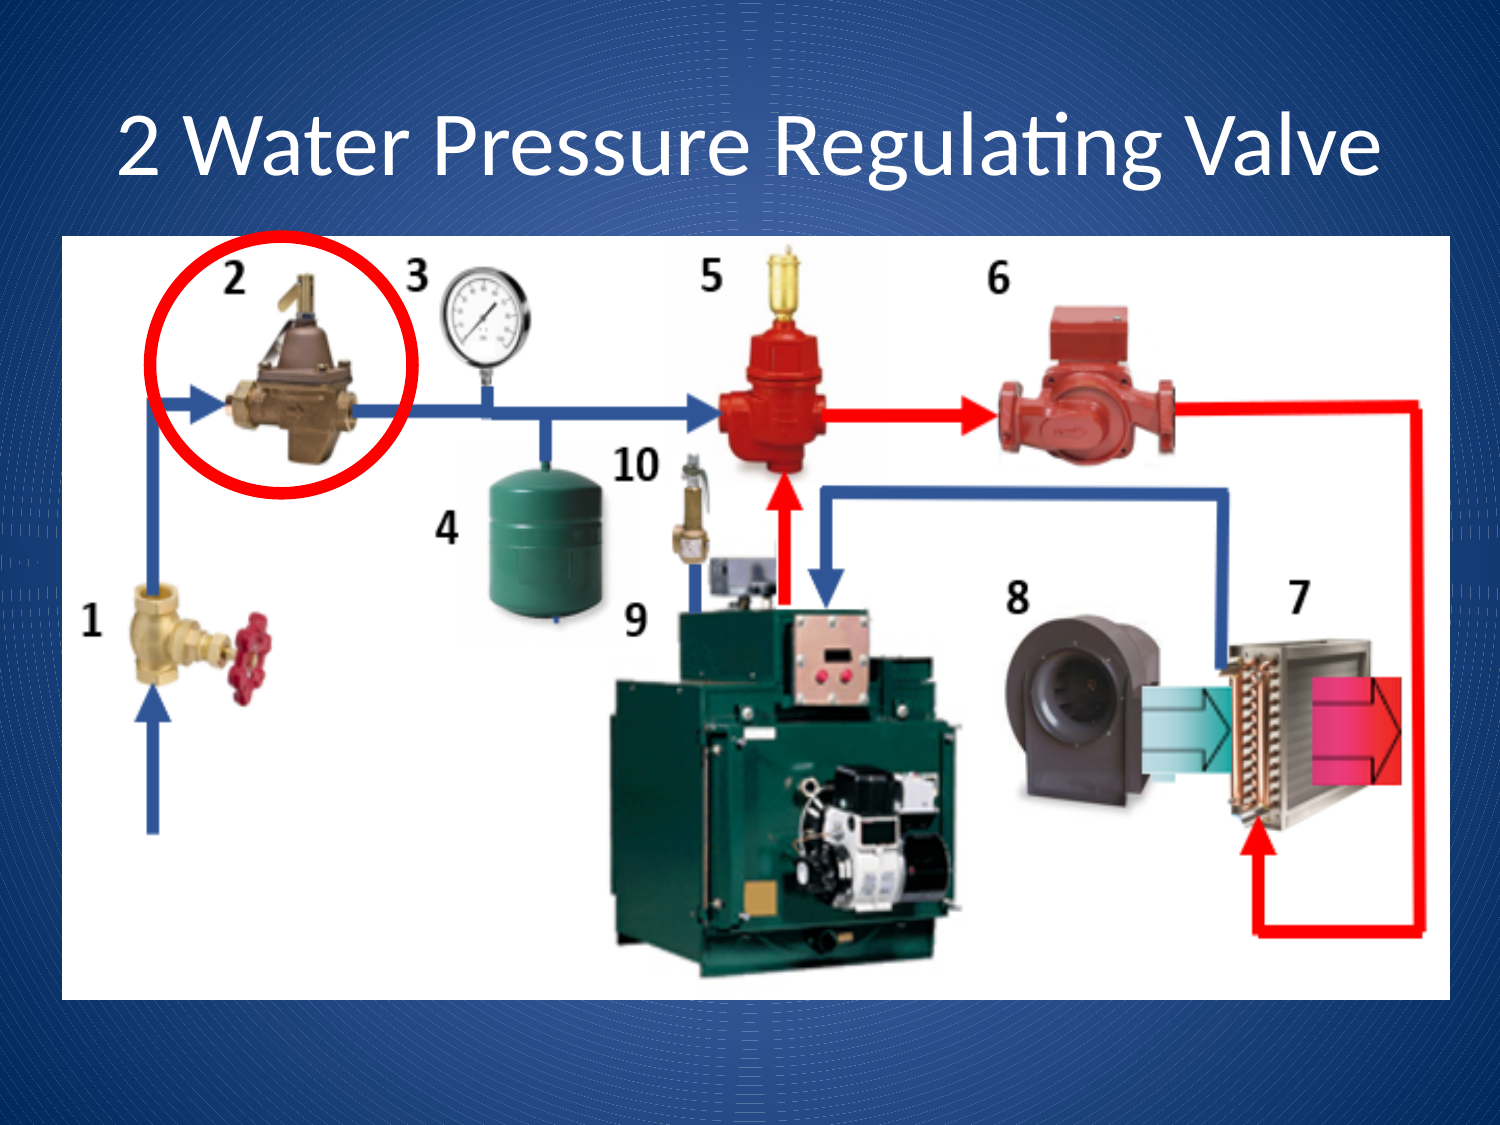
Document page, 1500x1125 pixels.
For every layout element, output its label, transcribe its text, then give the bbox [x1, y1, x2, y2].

picture [62, 236, 1451, 1001]
title 2 Water Pressure Regulating Valve [75, 45, 1425, 233]
